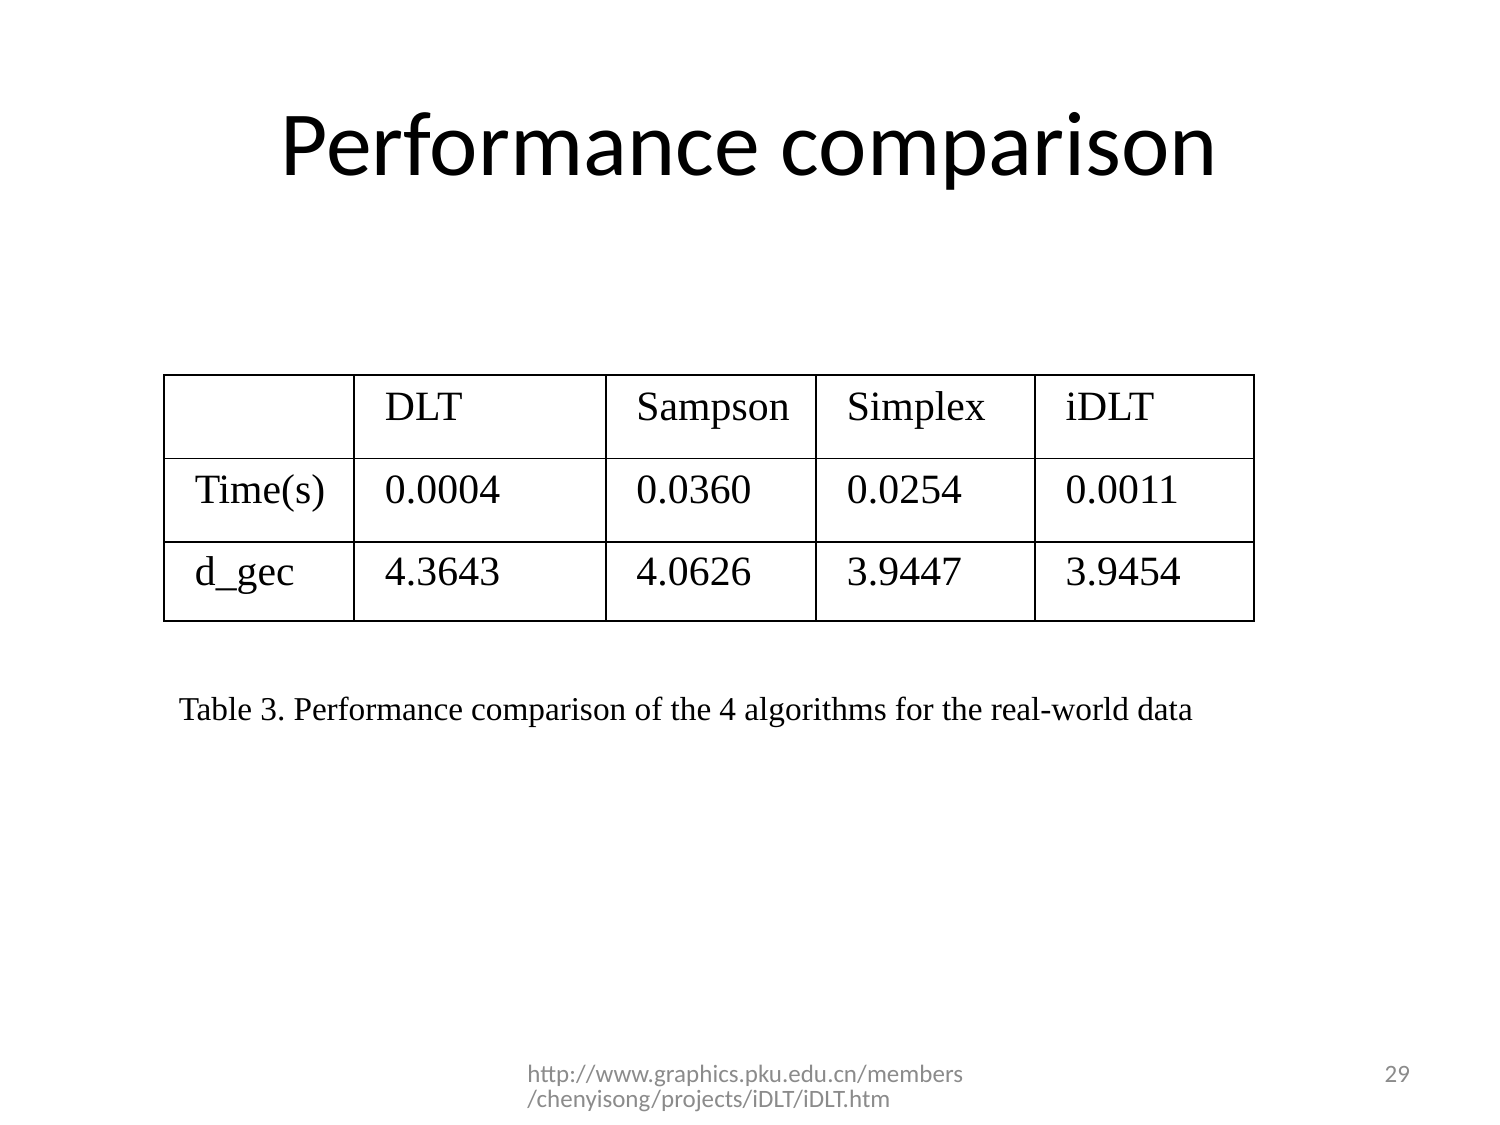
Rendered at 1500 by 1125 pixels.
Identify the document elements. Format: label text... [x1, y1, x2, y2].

table_cell d_gec [165, 543, 353, 620]
table_header Sampson [607, 376, 815, 458]
table_cell 4.3643 [355, 543, 605, 620]
table_header Simplex [817, 376, 1034, 458]
table_cell Time(s) [165, 459, 353, 541]
table_cell 3.9454 [1036, 543, 1253, 620]
table_cell 0.0360 [607, 459, 815, 541]
table_cell 0.0254 [817, 459, 1034, 541]
table_cell 3.9447 [817, 543, 1034, 620]
slide_number 29 [1074, 1042, 1425, 1103]
title Performance comparison [75, 45, 1425, 233]
table_header DLT [355, 376, 605, 458]
table_cell 0.0011 [1036, 459, 1253, 541]
table_header [165, 376, 353, 458]
table_cell 0.0004 [355, 459, 605, 541]
text_box Table 3. Performance comparison of the 4 algorithms for the real-world data [163, 679, 1219, 735]
table_header iDLT [1036, 376, 1253, 458]
table_cell 4.0626 [607, 543, 815, 620]
footer http://www.graphics.pku.edu.cn/members/chenyisong/projects/iDLT/iDLT.htm [512, 1042, 988, 1103]
